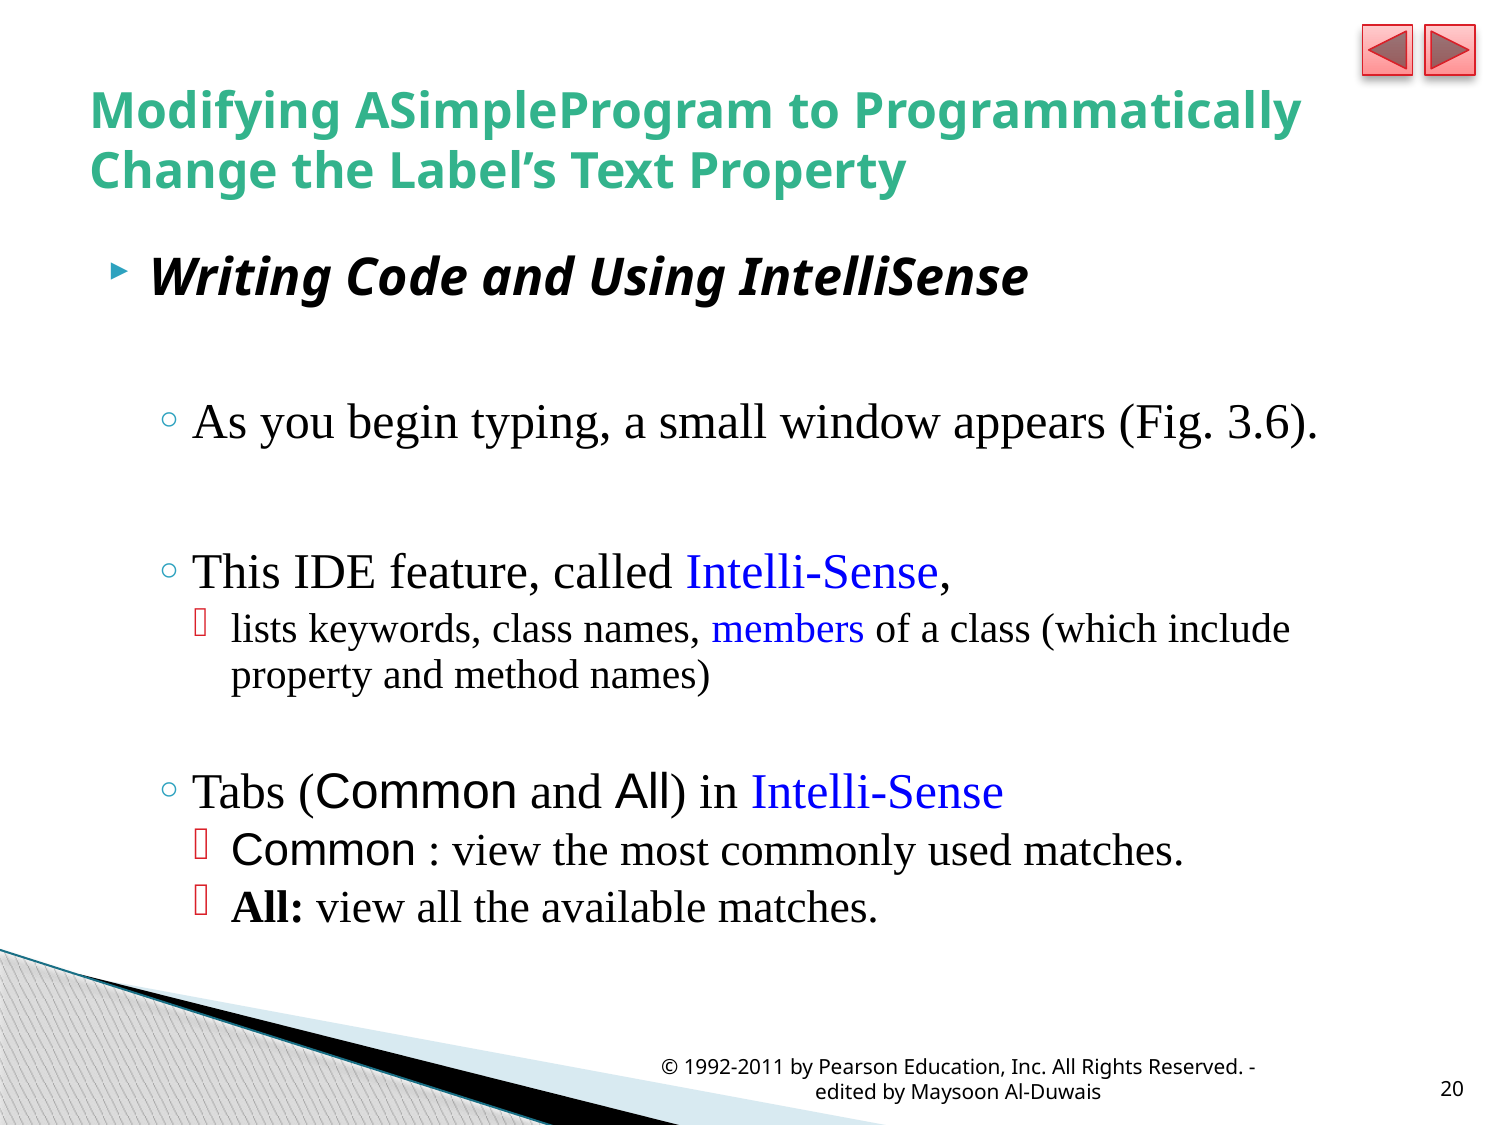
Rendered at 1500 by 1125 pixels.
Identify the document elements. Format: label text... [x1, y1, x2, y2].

title Modifying ASimpleProgram to Programmatically Change the Label’s Text Property [75, 45, 1425, 233]
list Writing Code and Using IntelliSense As you begin typing, a small window appears (Fig. 3.6). This IDE feature, called Intelli-Sense, lists keywords, class names, members of a class (which include property and method names) Tabs (Common and All) in Intelli-Sense Common : view the most commonly used matches. All: view all the available matches. [74, 242, 1426, 986]
footer © 1992-2011 by Pearson Education, Inc. All Rights Reserved. - edited by Maysoon Al-Duwais [612, 1051, 1305, 1112]
slide_number 20 [1418, 1051, 1479, 1112]
